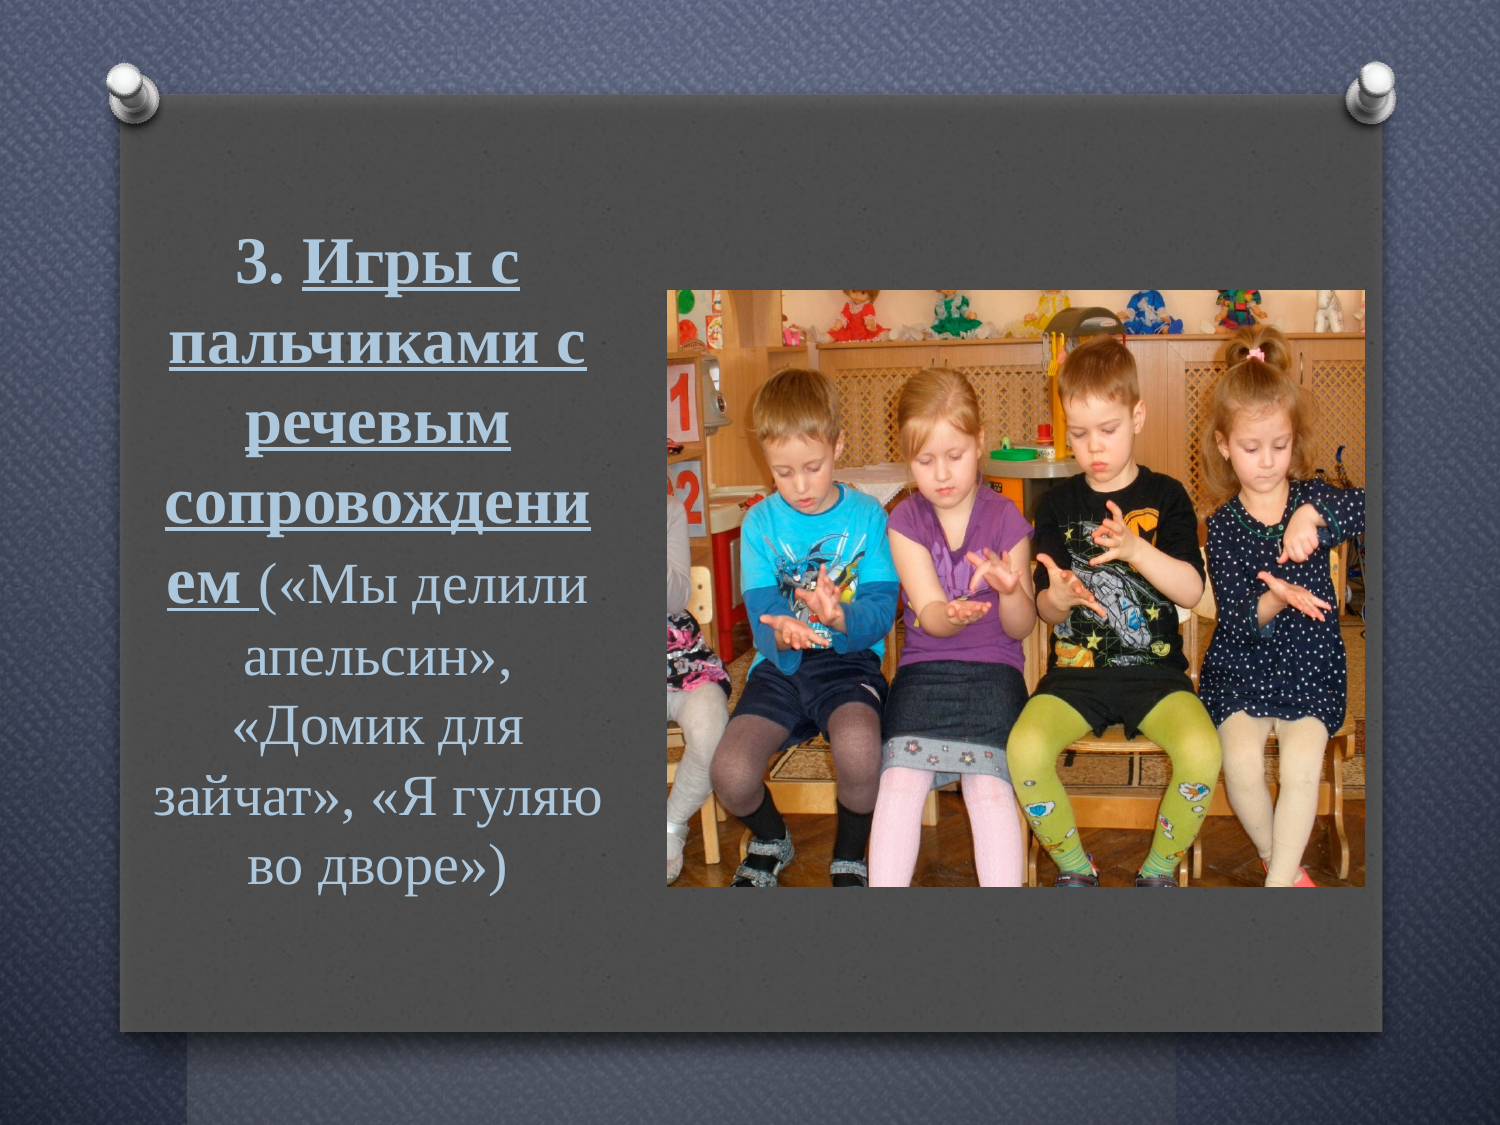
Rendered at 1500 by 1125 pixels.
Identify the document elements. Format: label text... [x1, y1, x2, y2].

picture [75, 29, 198, 153]
title 3. Игры с пальчиками с речевым сопровождением («Мы делили апельсин», «Домик для зайчат», «Я гуляю во дворе») [135, 172, 621, 941]
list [667, 290, 1365, 888]
picture [1317, 35, 1439, 156]
